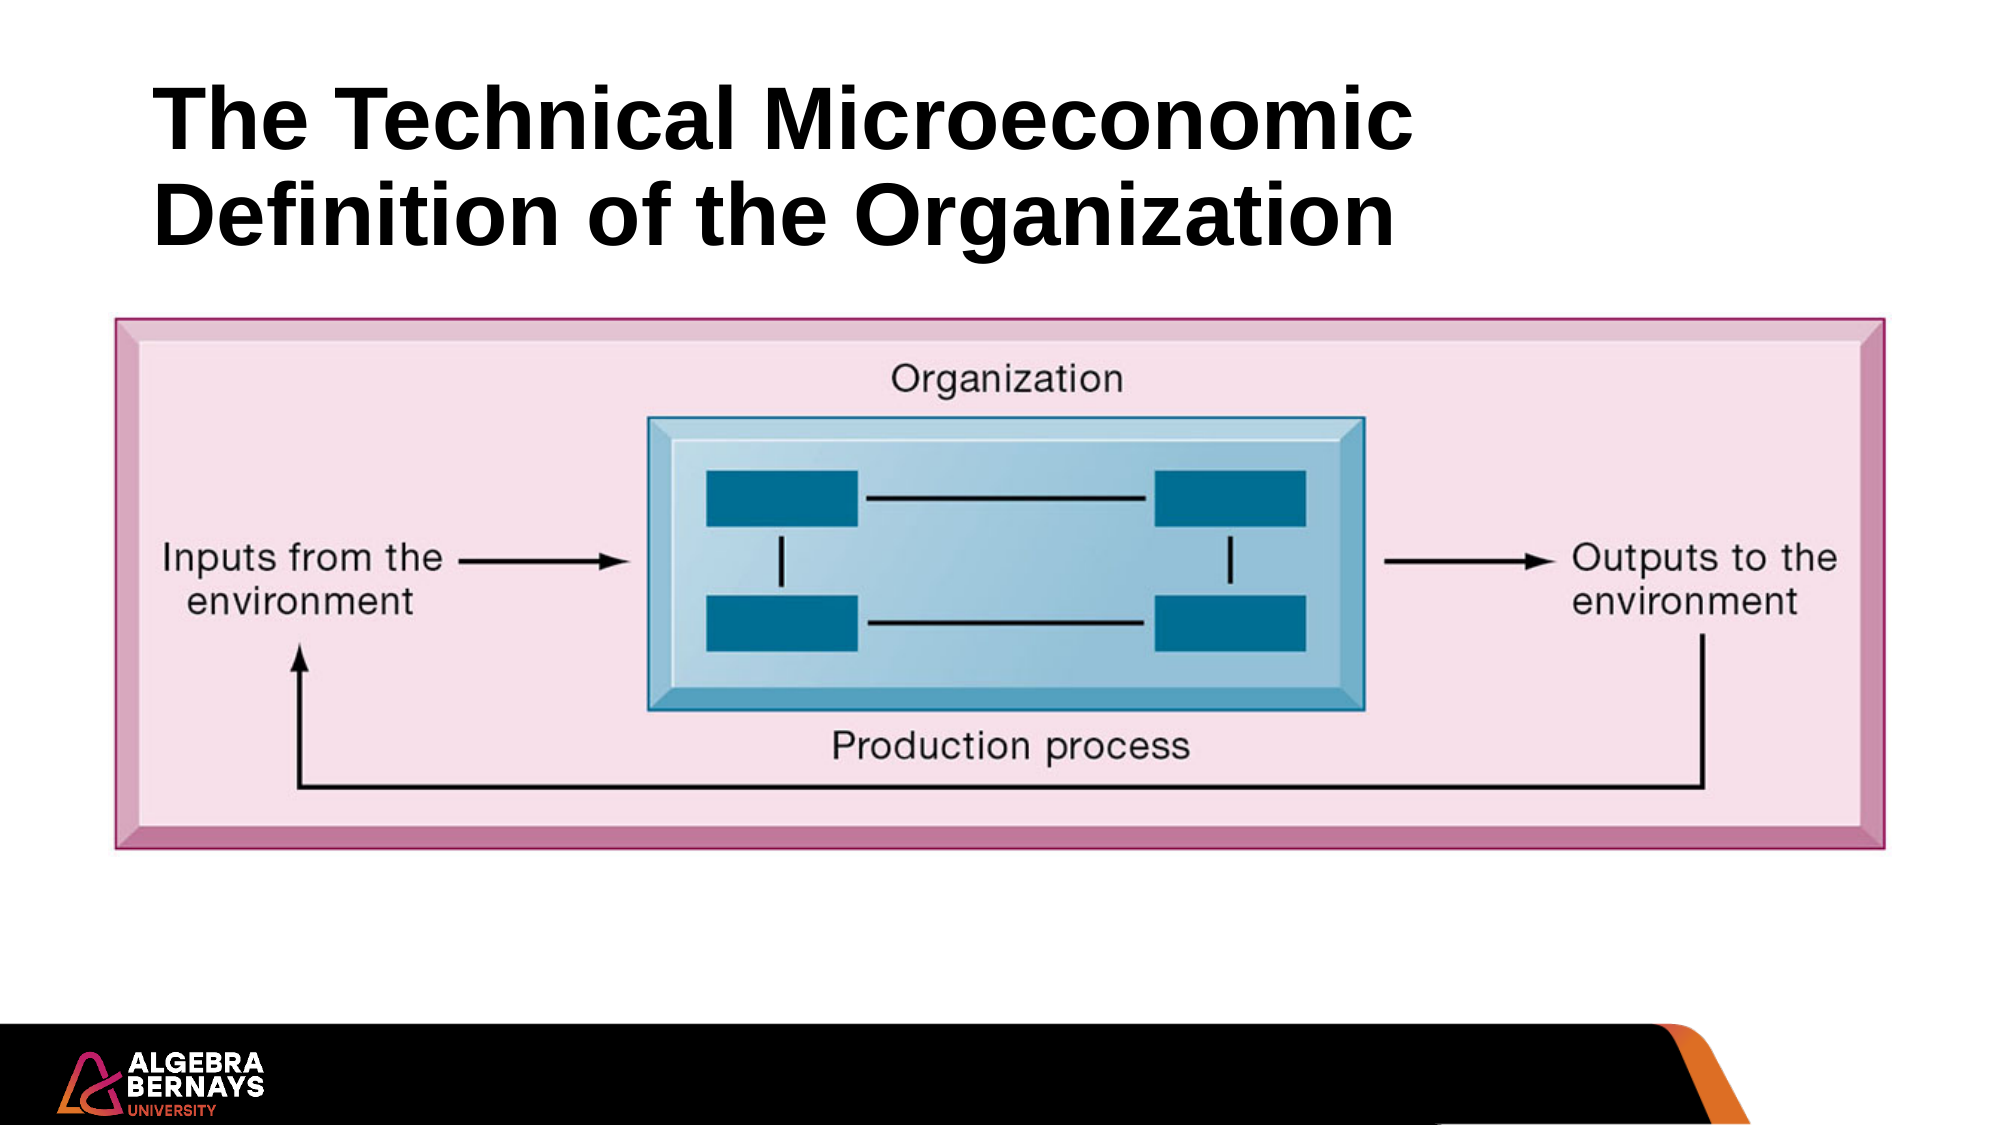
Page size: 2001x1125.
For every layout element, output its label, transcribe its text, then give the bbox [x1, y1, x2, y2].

title The Technical Microeconomic Definition of the Organization [137, 65, 1863, 273]
picture [0, 1023, 1958, 1125]
picture [108, 312, 1892, 857]
